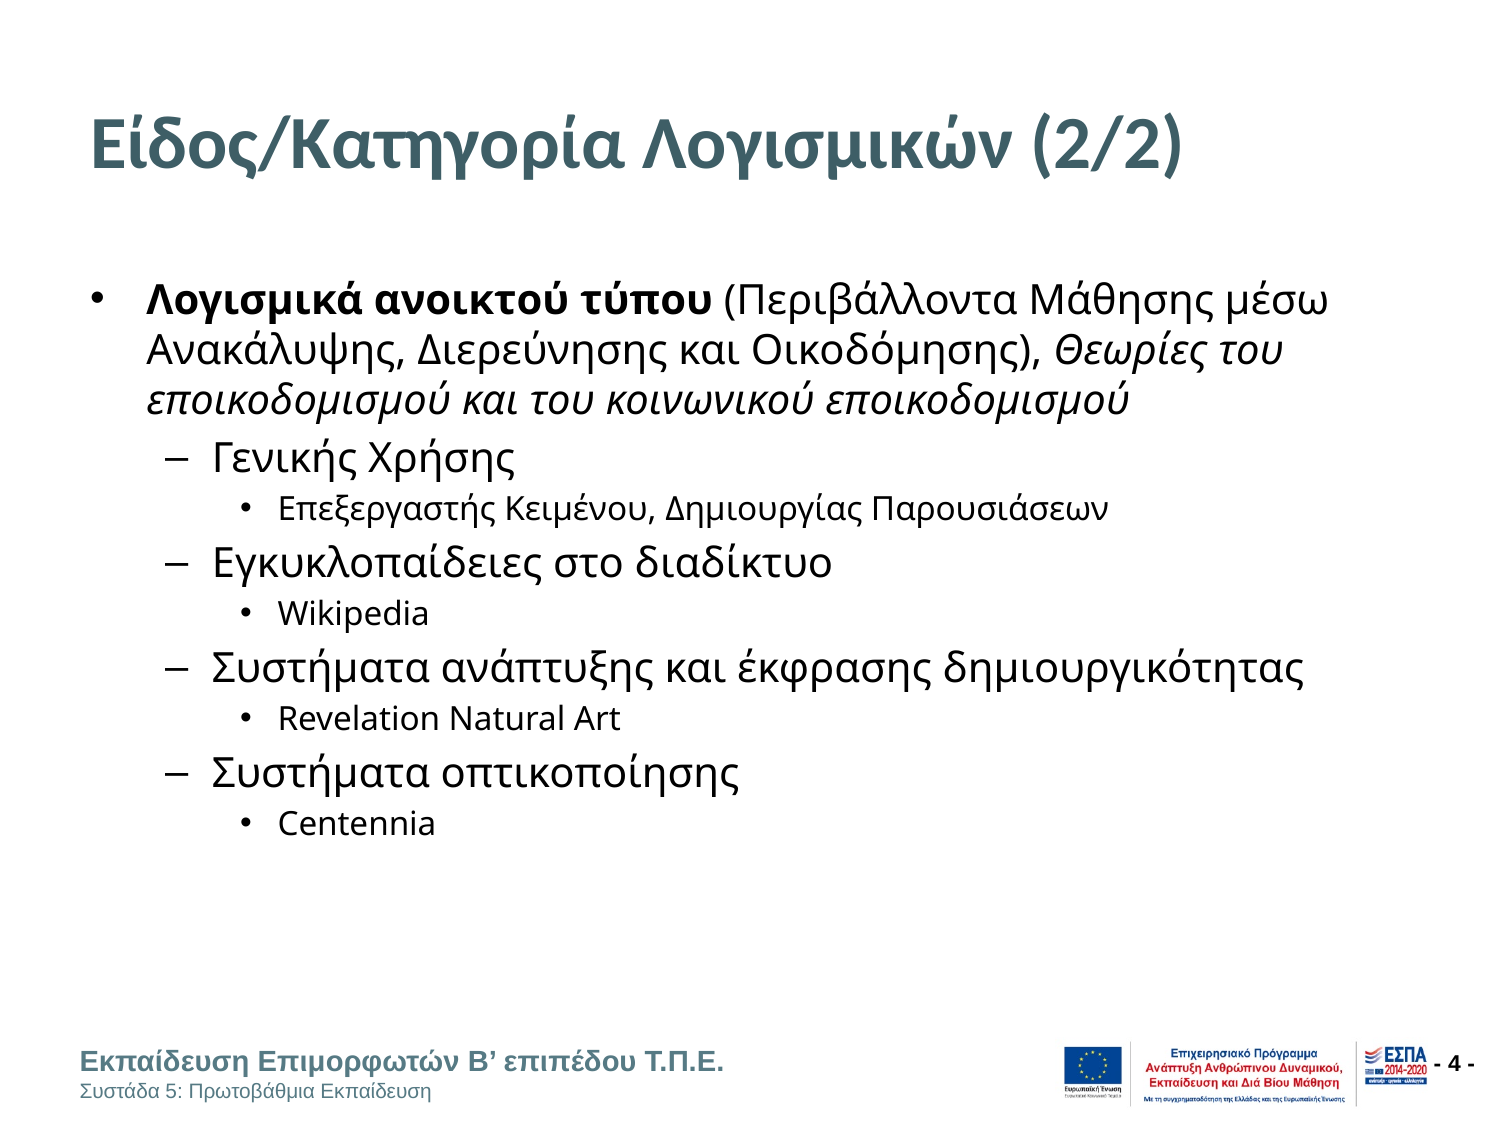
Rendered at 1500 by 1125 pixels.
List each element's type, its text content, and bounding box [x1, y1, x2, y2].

title Είδος/Κατηγορία Λογισμικών (2/2) [75, 45, 1247, 231]
picture [1055, 1037, 1436, 1111]
list Λογισμικά ανοικτού τύπου (Περιβάλλοντα Μάθησης μέσω Ανακάλυψης, Διερεύνησης και Οικοδόμησης), Θεωρίες του εποικοδομισμού και του κοινωνικού εποικοδομισμού Γενικής Χρήσης Επεξεργαστής Κειμένου, Δημιουργίας Παρουσιάσεων Εγκυκλοπαίδειες στο διαδίκτυο Wikipedia Συστήματα ανάπτυξης και έκφρασης δημιουργικότητας Revelation Natural Art Συστήματα οπτικοποίησης Centennia [75, 231, 1425, 1035]
